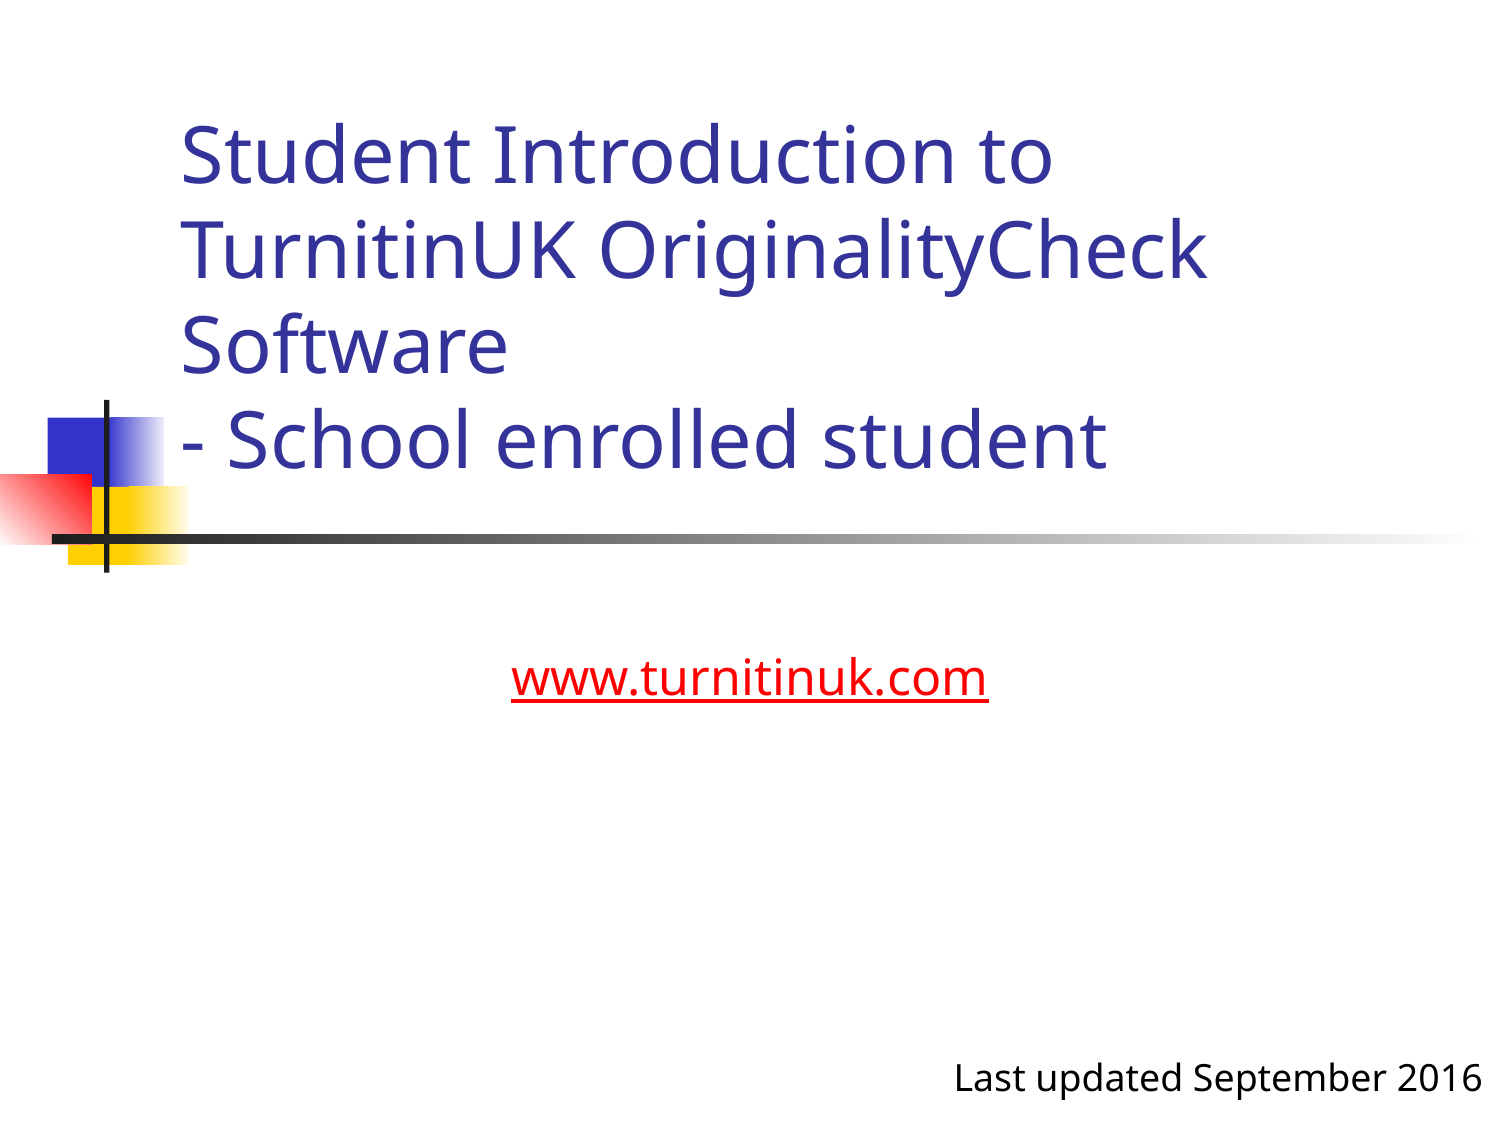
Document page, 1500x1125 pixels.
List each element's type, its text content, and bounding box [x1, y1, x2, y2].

subtitle www.turnitinuk.com [224, 637, 1276, 926]
title Student Introduction to TurnitinUK OriginalityCheck Software - School enrolled student [165, 290, 1500, 492]
text_box Last updated September 2016 [938, 1046, 1498, 1107]
